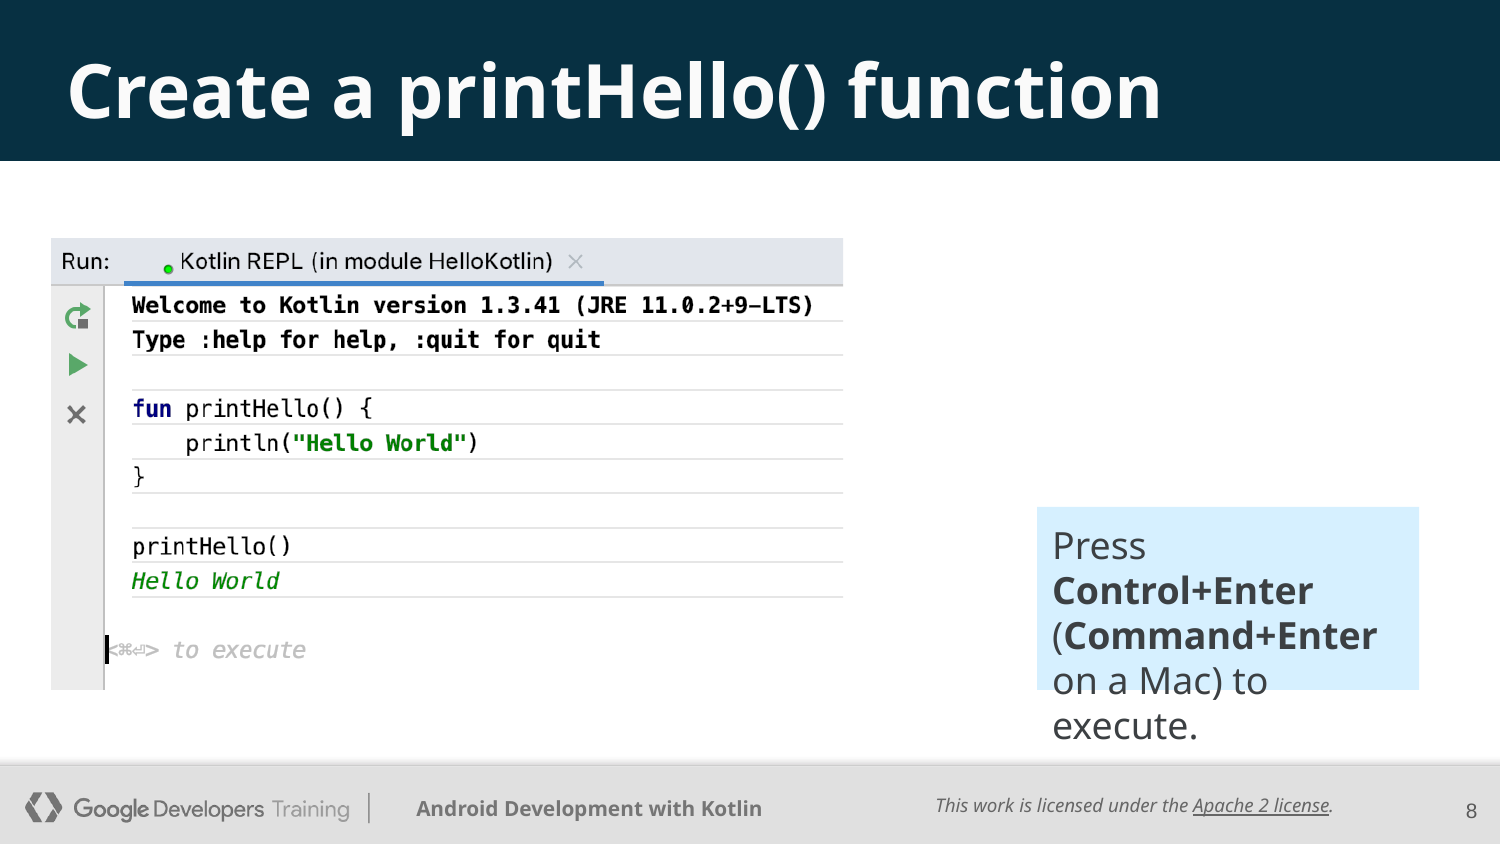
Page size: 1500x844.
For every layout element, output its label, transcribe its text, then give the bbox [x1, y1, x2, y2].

slide_number ‹#› [1402, 777, 1493, 842]
list [51, 151, 1449, 778]
picture [0, 161, 1500, 844]
text_box Press Control+Enter (Command+Enter on a Mac) to execute. [1037, 506, 1420, 690]
title Create a printHello() function [51, 28, 1449, 122]
